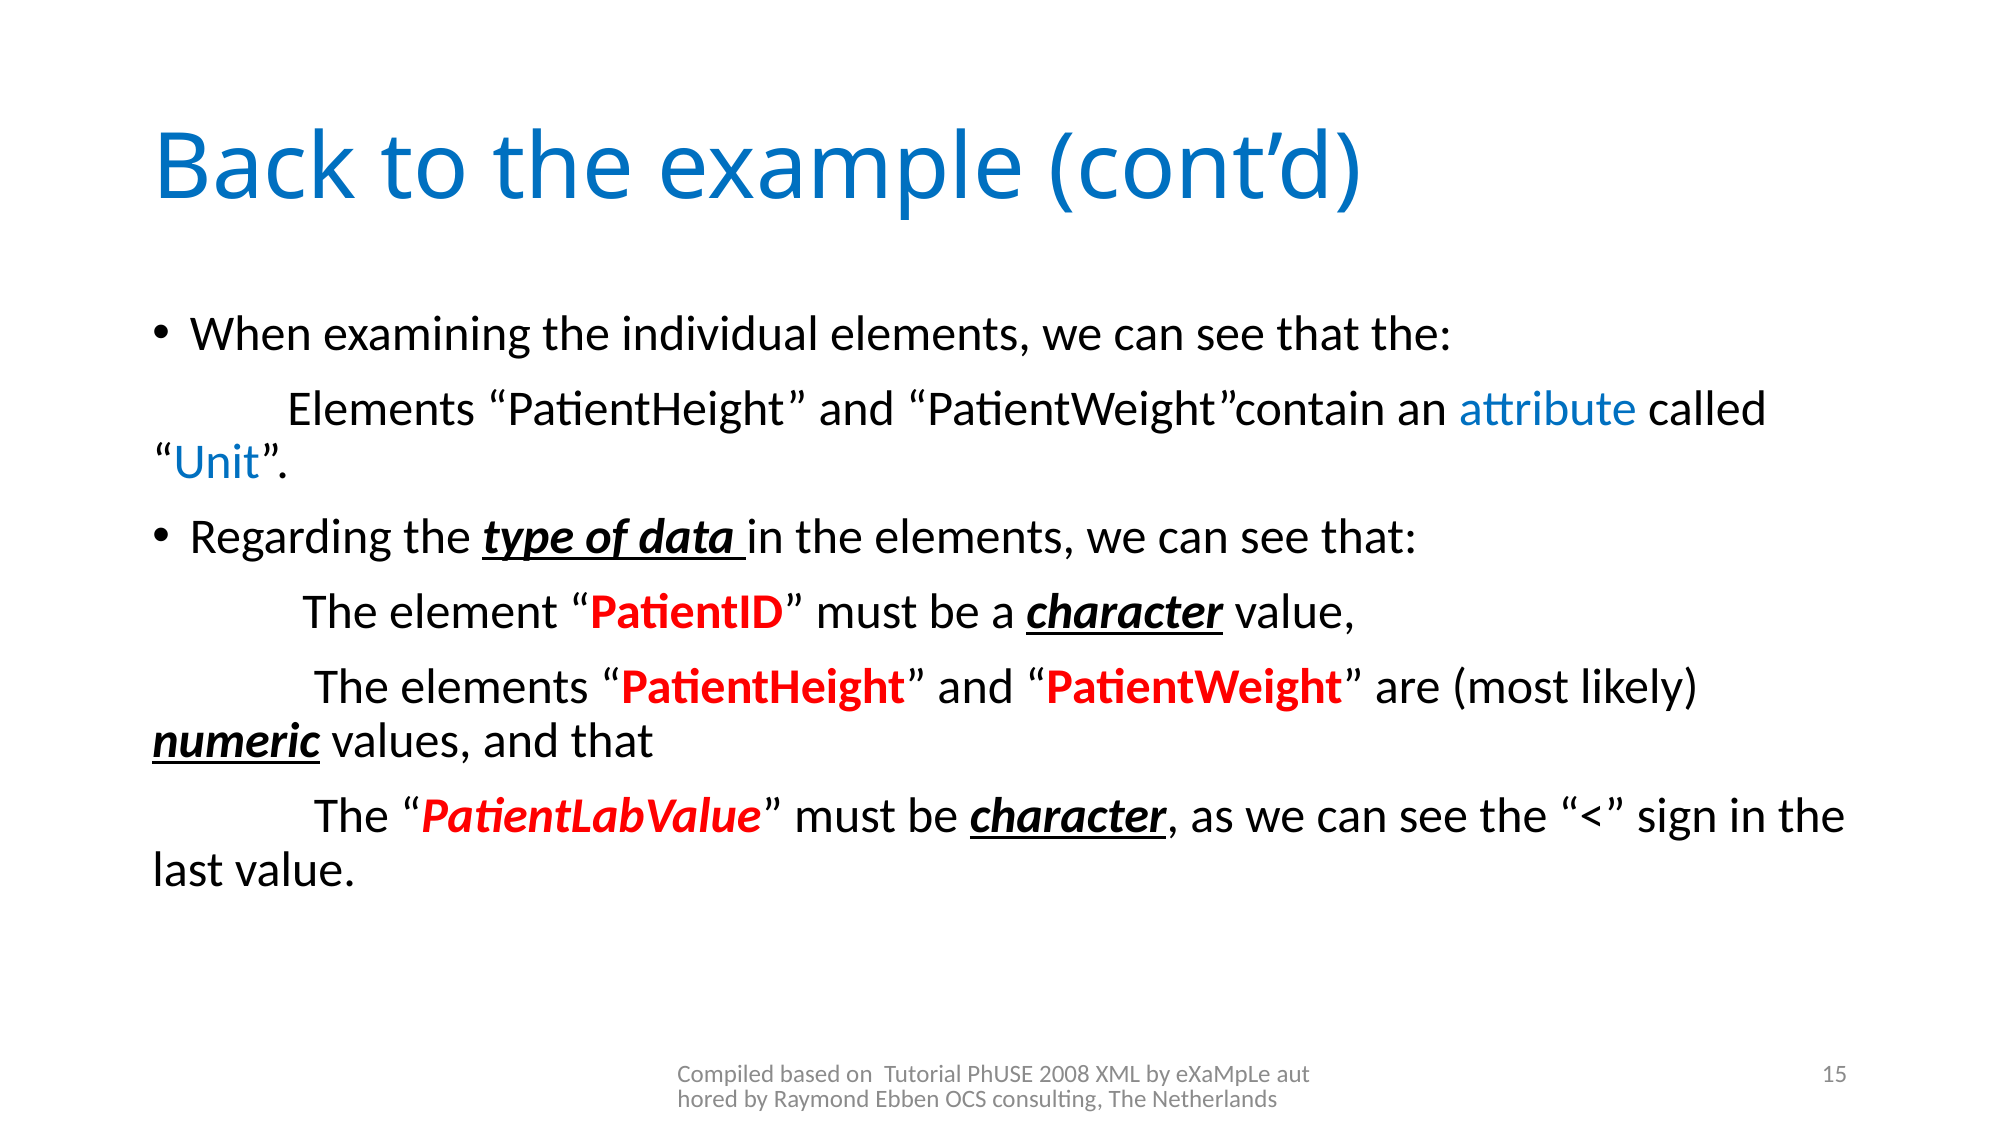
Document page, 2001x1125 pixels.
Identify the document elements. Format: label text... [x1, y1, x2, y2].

footer Compiled based on Tutorial PhUSE 2008 XML by eXaMpLe authored by Raymond Ebben OCS consulting, The Netherlands [662, 1042, 1338, 1103]
slide_number 15 [1412, 1042, 1863, 1103]
list When examining the individual elements, we can see that the: Elements “PatientHeight” and “PatientWeight”contain an attribute called “Unit”. Regarding the type of data in the elements, we can see that: The element “PatientID” must be a character value, The elements “PatientHeight” and “PatientWeight” are (most likely) numeric values, and that The “PatientLabValue” must be character, as we can see the “<” sign in the last value. [137, 299, 1863, 1014]
title Back to the example (cont’d) [137, 59, 1863, 278]
